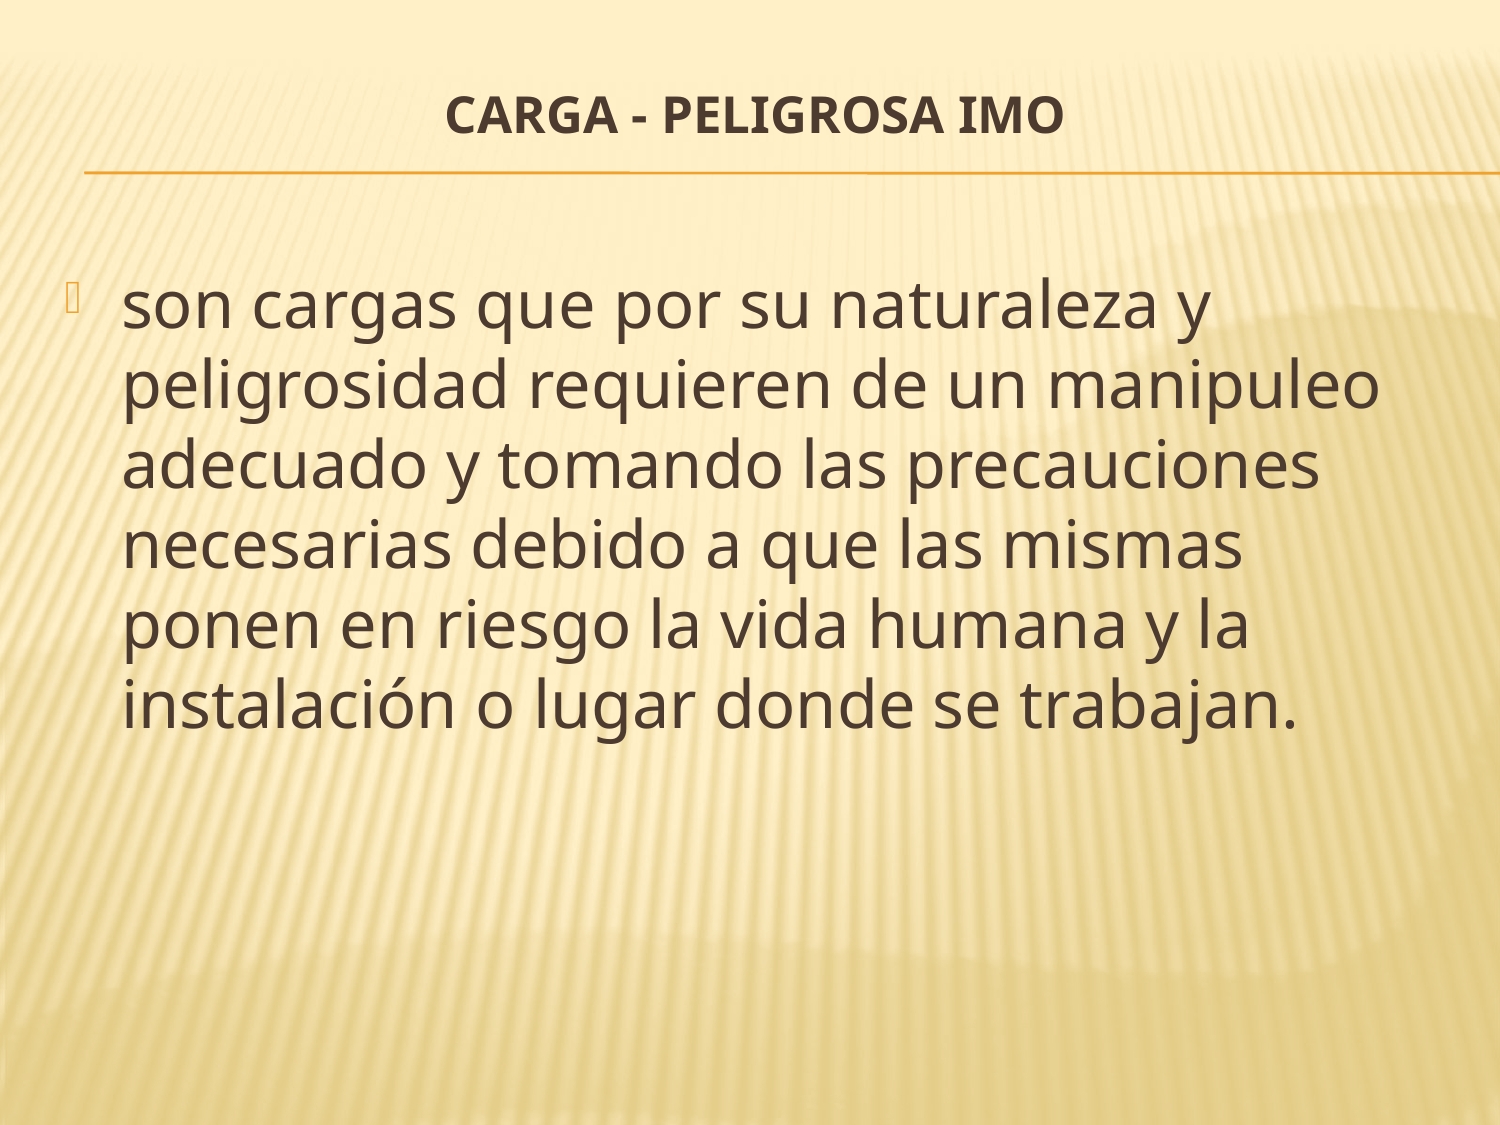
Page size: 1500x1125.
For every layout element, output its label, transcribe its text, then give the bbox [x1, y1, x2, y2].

list son cargas que por su naturaleza y peligrosidad requieren de un manipuleo adecuado y tomando las precauciones necesarias debido a que las mismas ponen en riesgo la vida humana y la instalación o lugar donde se trabajan. [50, 254, 1475, 998]
title Carga - Peligrosa IMO [50, 75, 1475, 213]
